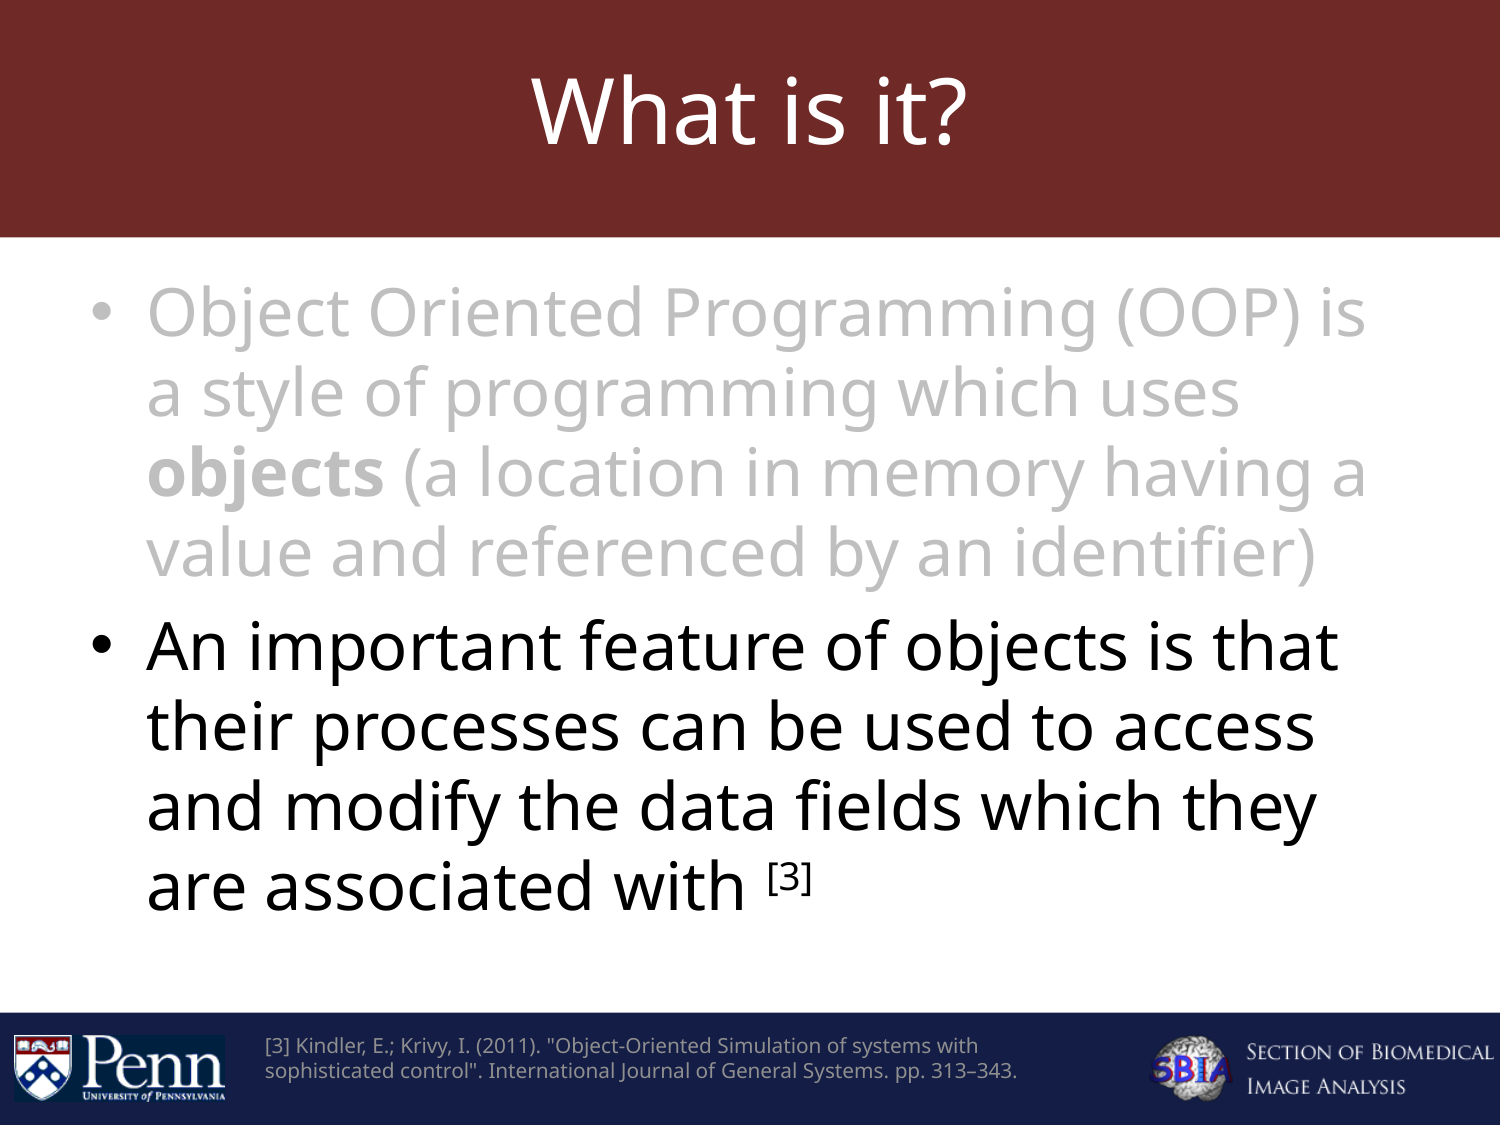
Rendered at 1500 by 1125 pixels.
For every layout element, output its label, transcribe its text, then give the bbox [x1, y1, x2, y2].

picture [14, 1035, 225, 1102]
list Object Oriented Programming (OOP) is a style of programming which uses objects (a location in memory having a value and referenced by an identifier) An important feature of objects is that their processes can be used to access and modify the data fields which they are associated with [3] [75, 262, 1425, 1013]
title What is it? [75, 45, 1425, 238]
picture [1149, 1034, 1494, 1103]
footer [3] Kindler, E.; Krivy, I. (2011). "Object-Oriented Simulation of systems with sophisticated control". International Journal of General Systems. pp. 313–343. [249, 1025, 1038, 1100]
